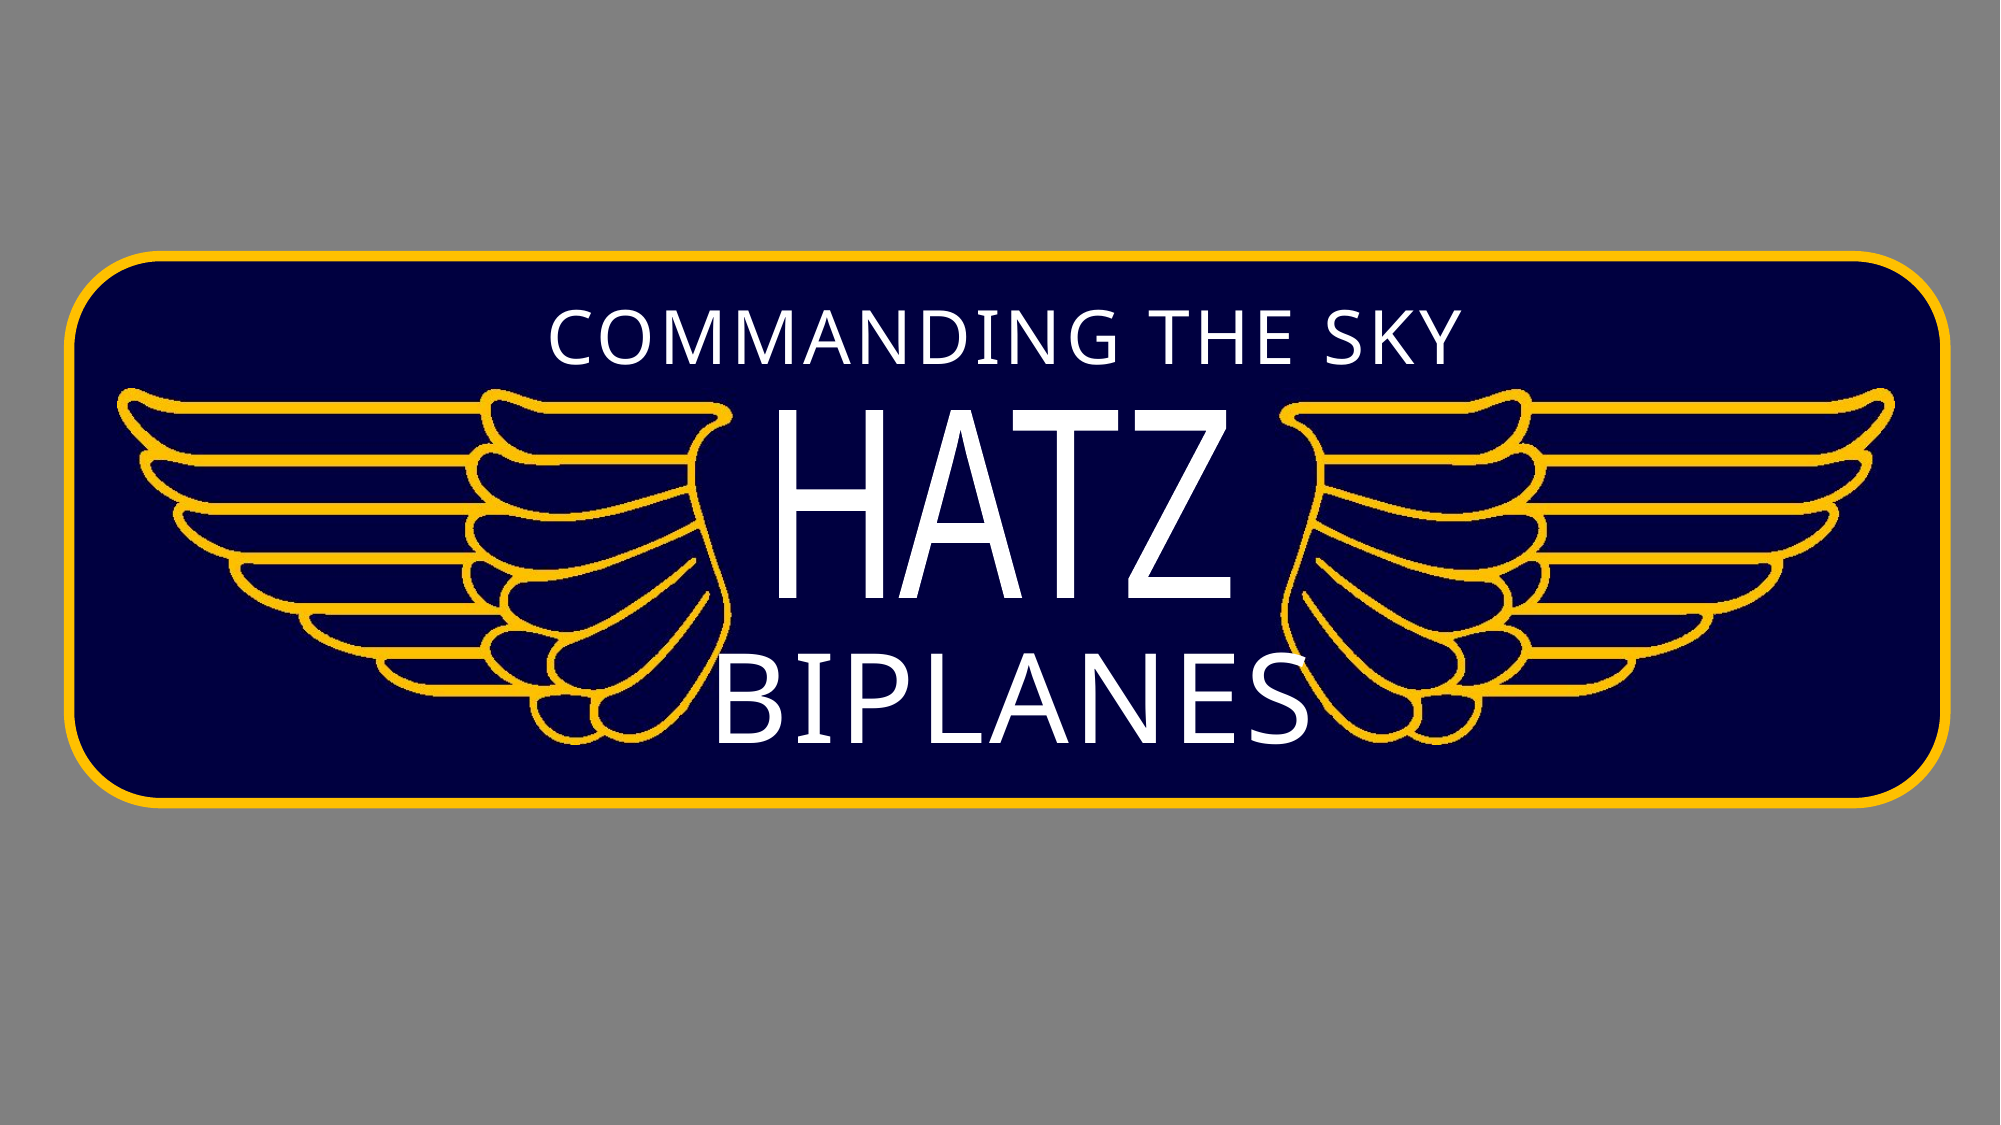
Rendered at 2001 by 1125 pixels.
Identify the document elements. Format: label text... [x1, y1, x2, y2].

picture [1275, 388, 1895, 745]
text_box COMMANDING THE SKY [531, 281, 1478, 387]
text_box [68, 255, 1947, 805]
picture [117, 388, 737, 745]
text_box BIPLANES [693, 610, 1331, 776]
